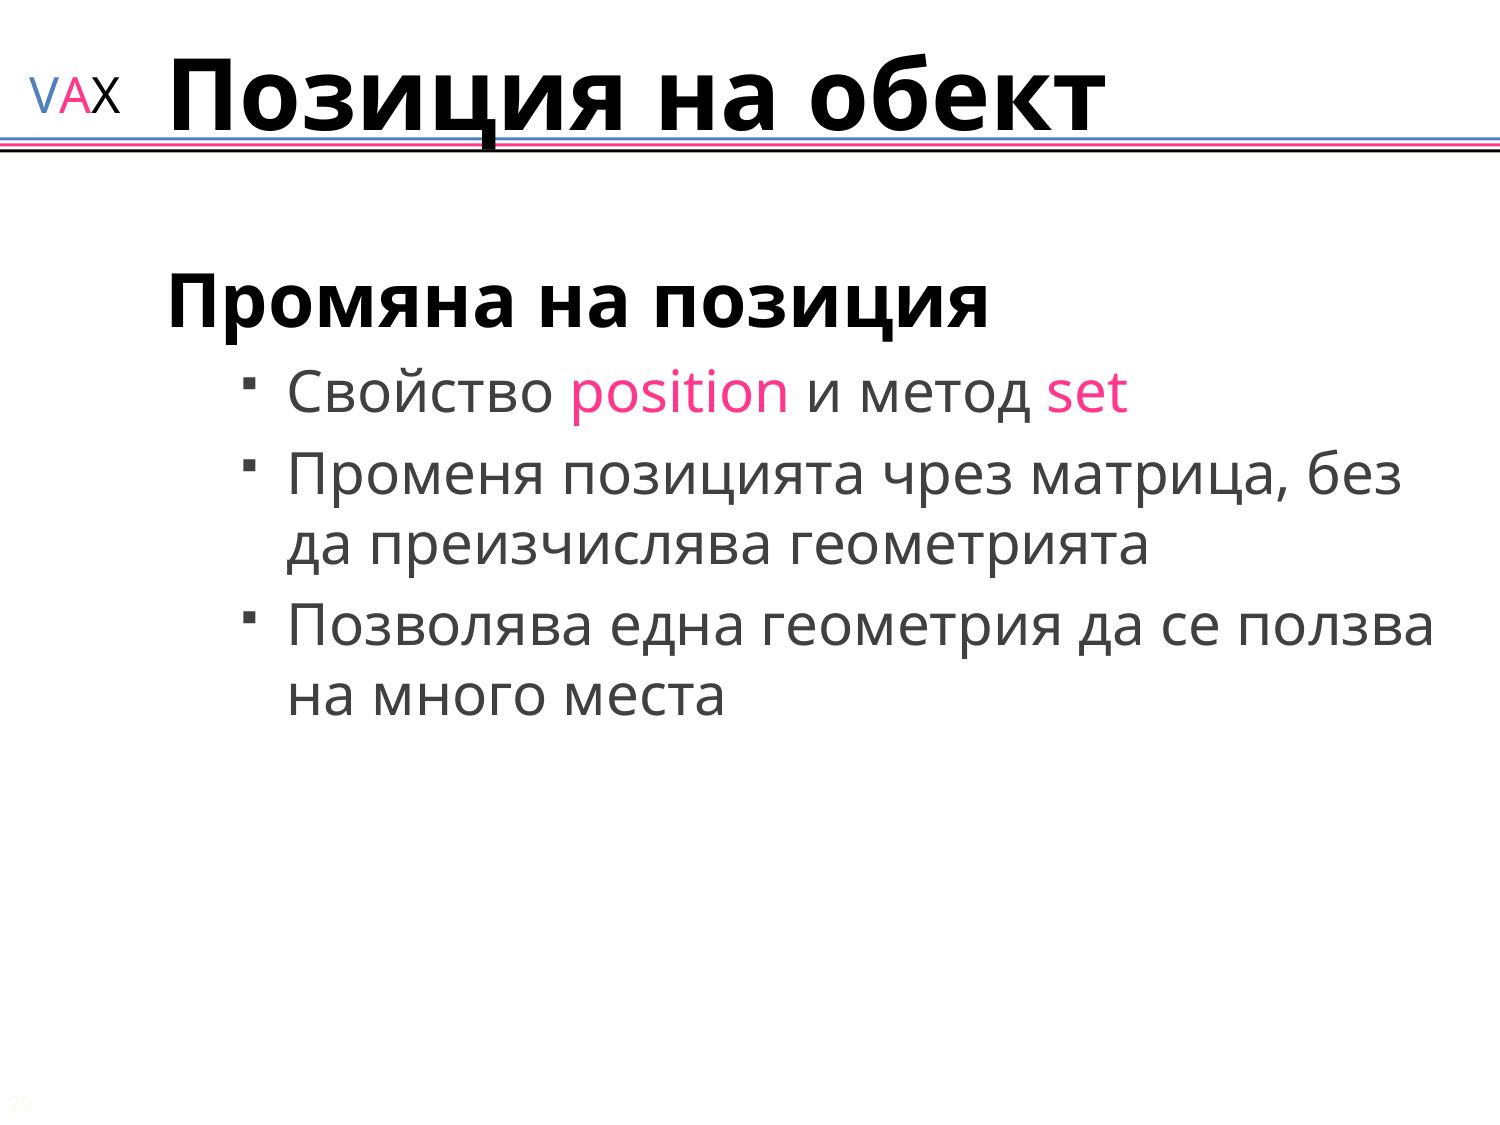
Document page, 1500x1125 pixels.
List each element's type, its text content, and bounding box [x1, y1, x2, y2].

title Позиция на обект [0, 37, 1500, 144]
list Промяна на позиция Свойство position и метод set Променя позицията чрез матрица, без да преизчислява геометрията Позволява една геометрия да се ползва на много места [150, 200, 1488, 1113]
